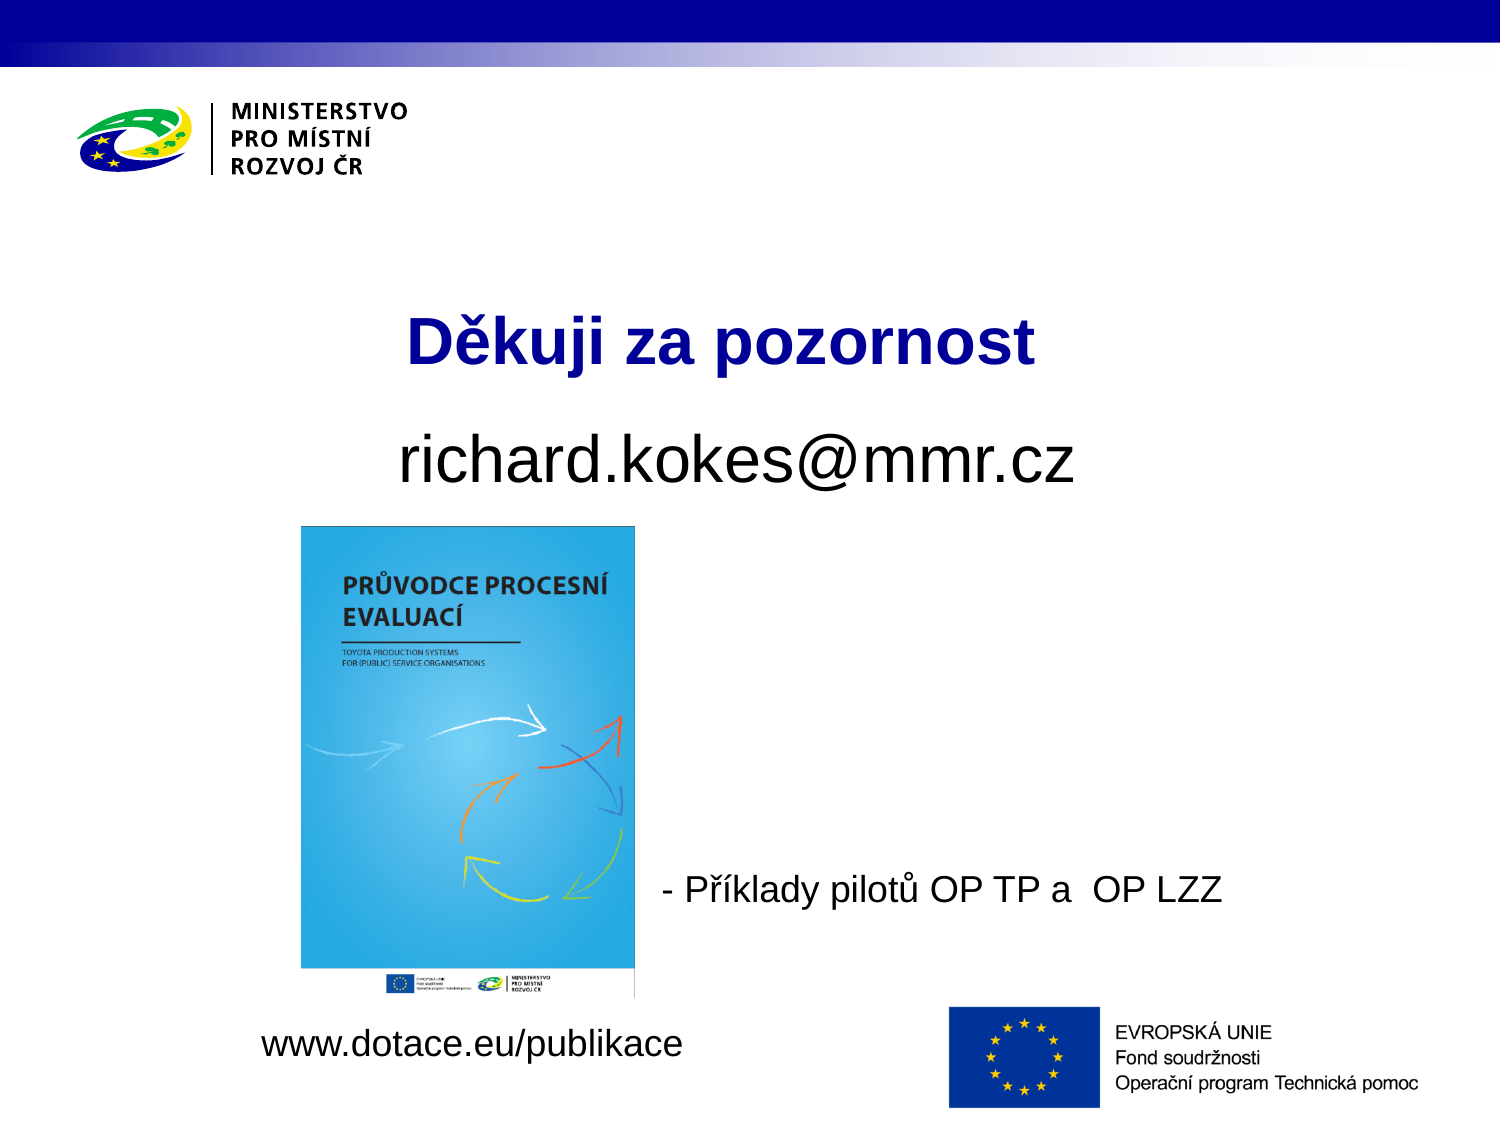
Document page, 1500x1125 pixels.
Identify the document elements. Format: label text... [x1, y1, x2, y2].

text_box www.dotace.eu/publikace [246, 1011, 731, 1072]
title Děkuji za pozornost [41, 290, 1402, 374]
picture [300, 525, 635, 998]
text_box - Příklady pilotů OP TP a OP LZZ [646, 857, 1239, 918]
picture [915, 973, 1452, 1125]
list richard.kokes@mmr.cz [383, 408, 1117, 575]
